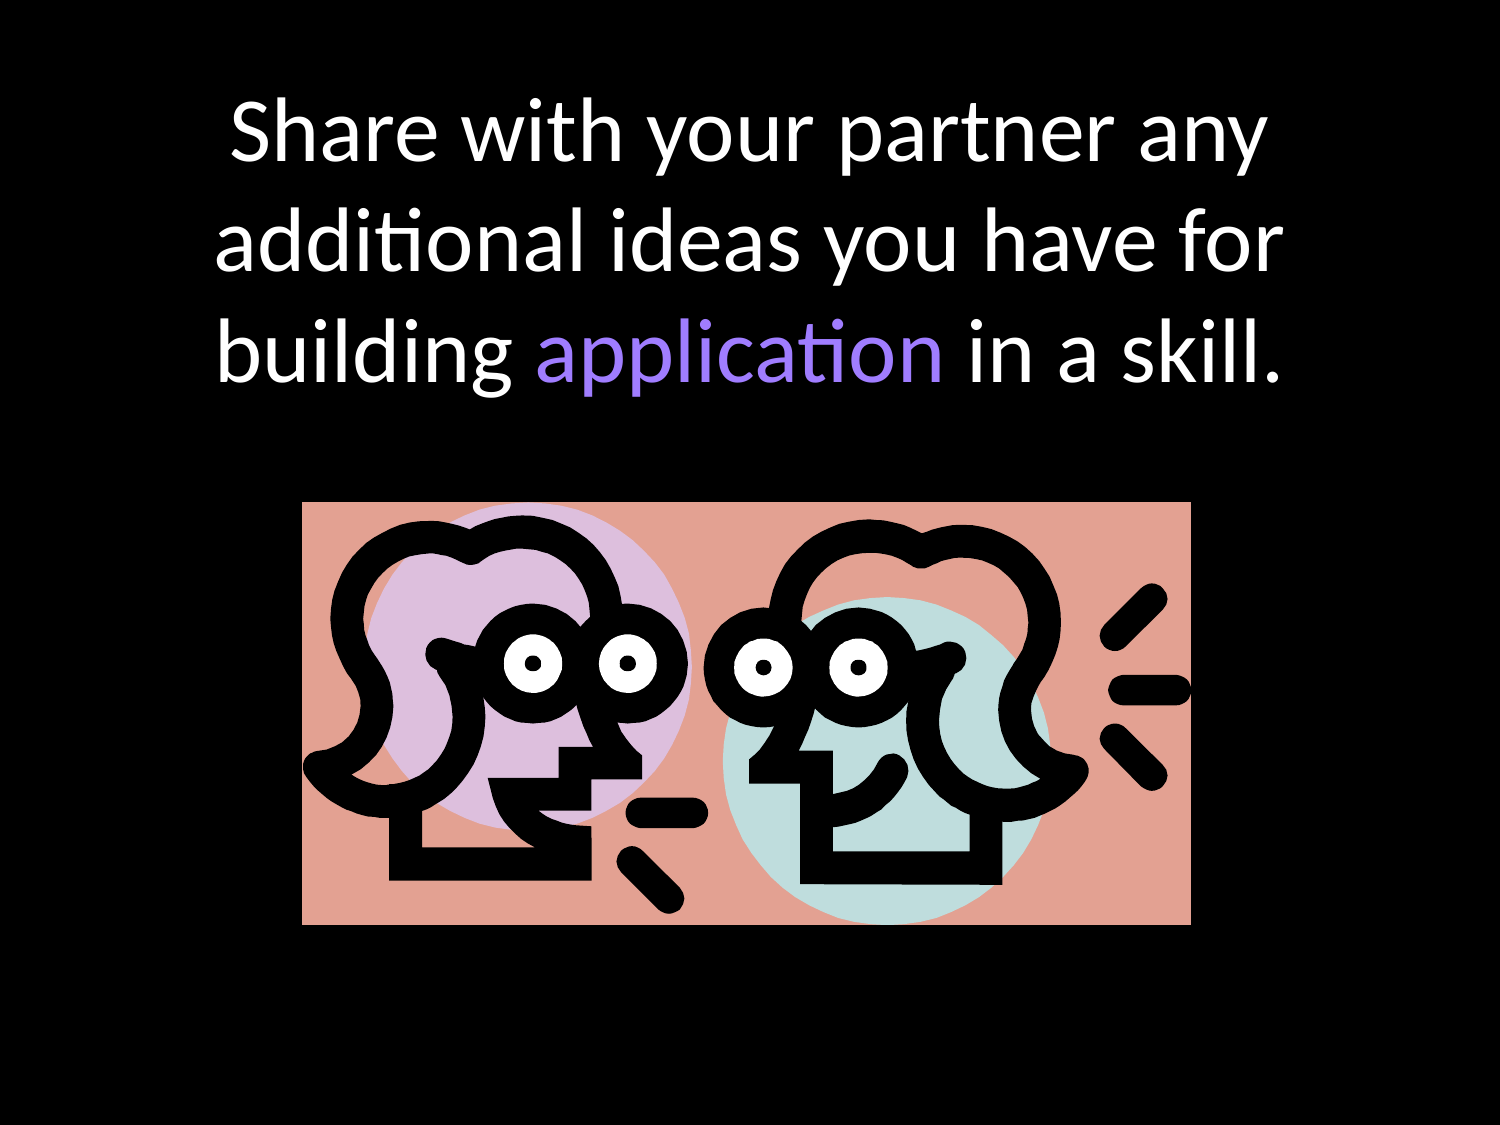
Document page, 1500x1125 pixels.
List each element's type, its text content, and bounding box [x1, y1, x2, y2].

picture [301, 502, 1192, 926]
title Share with your partner any additional ideas you have for building application in a skill. [75, 45, 1425, 426]
